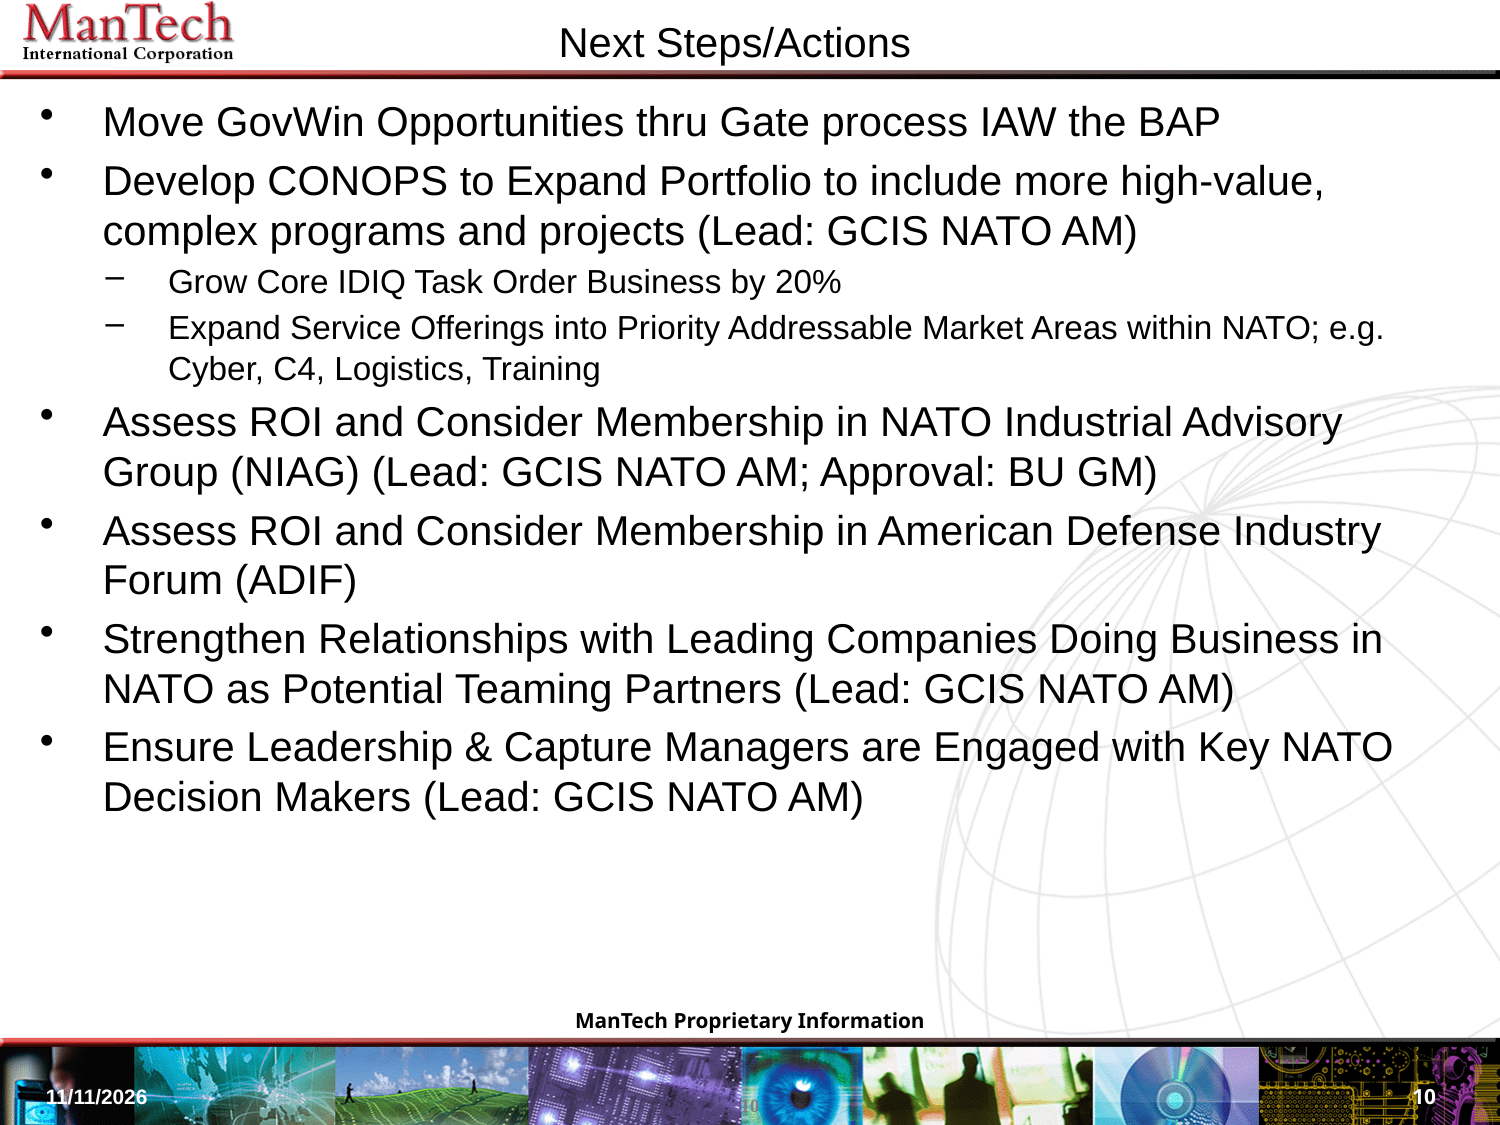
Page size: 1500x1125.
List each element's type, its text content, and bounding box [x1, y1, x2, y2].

text_box 10 [566, 1085, 934, 1125]
list Move GovWin Opportunities thru Gate process IAW the BAP Develop CONOPS to Expand Portfolio to include more high-value, complex programs and projects (Lead: GCIS NATO AM) Grow Core IDIQ Task Order Business by 20% Expand Service Offerings into Priority Addressable Market Areas within NATO; e.g. Cyber, C4, Logistics, Training Assess ROI and Consider Membership in NATO Industrial Advisory Group (NIAG) (Lead: GCIS NATO AM; Approval: BU GM) Assess ROI and Consider Membership in American Defense Industry Forum (ADIF) Strengthen Relationships with Leading Companies Doing Business in NATO as Potential Teaming Partners (Lead: GCIS NATO AM) Ensure Leadership & Capture Managers are Engaged with Key NATO Decision Makers (Lead: GCIS NATO AM) [24, 87, 1476, 1026]
title Next Steps/Actions [97, 12, 1373, 76]
